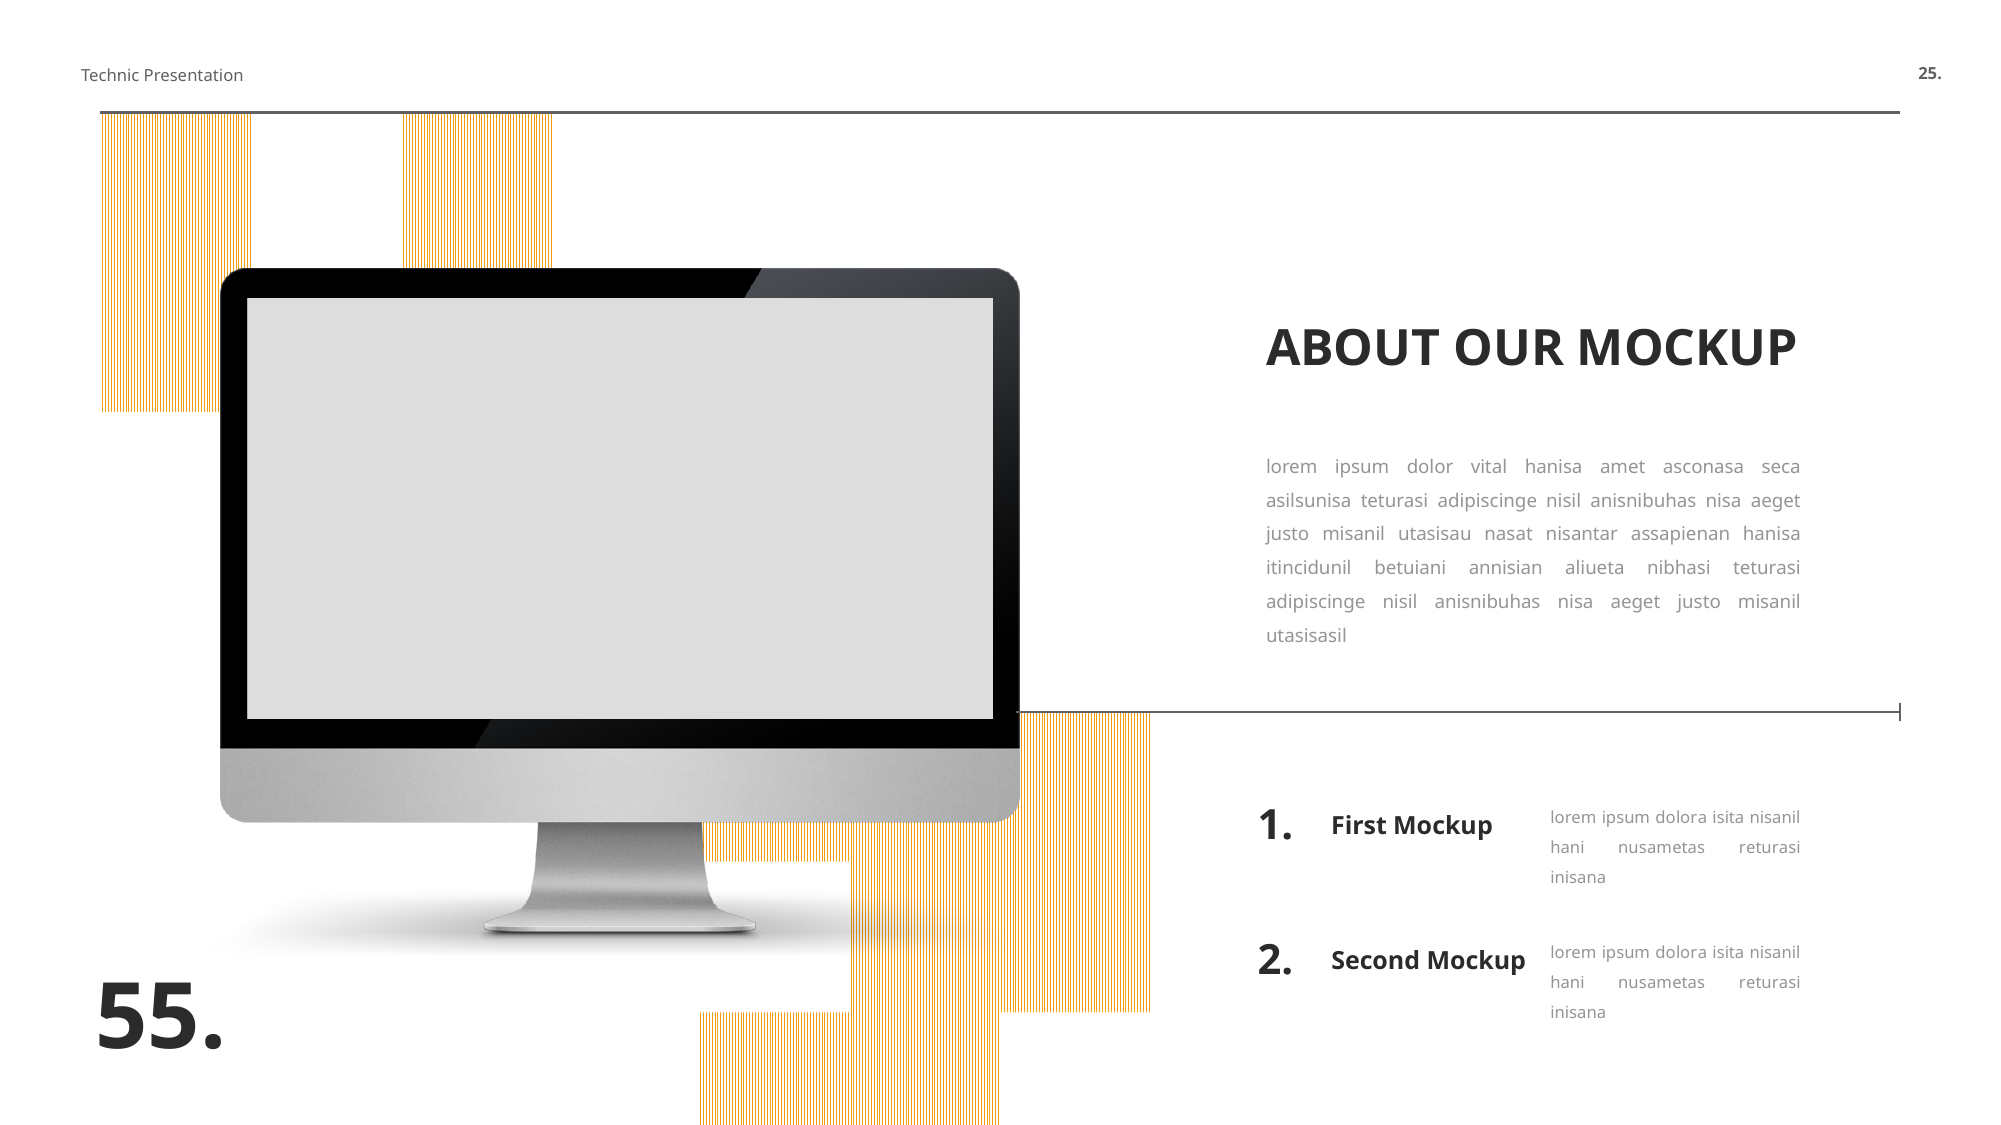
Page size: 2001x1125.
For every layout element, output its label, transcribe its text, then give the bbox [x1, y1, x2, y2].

picture [204, 147, 1035, 978]
text_box 55. [80, 949, 348, 1074]
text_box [1015, 703, 1901, 721]
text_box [1212, 789, 1816, 862]
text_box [1212, 924, 1816, 997]
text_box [83, 55, 1918, 93]
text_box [1251, 307, 1816, 618]
